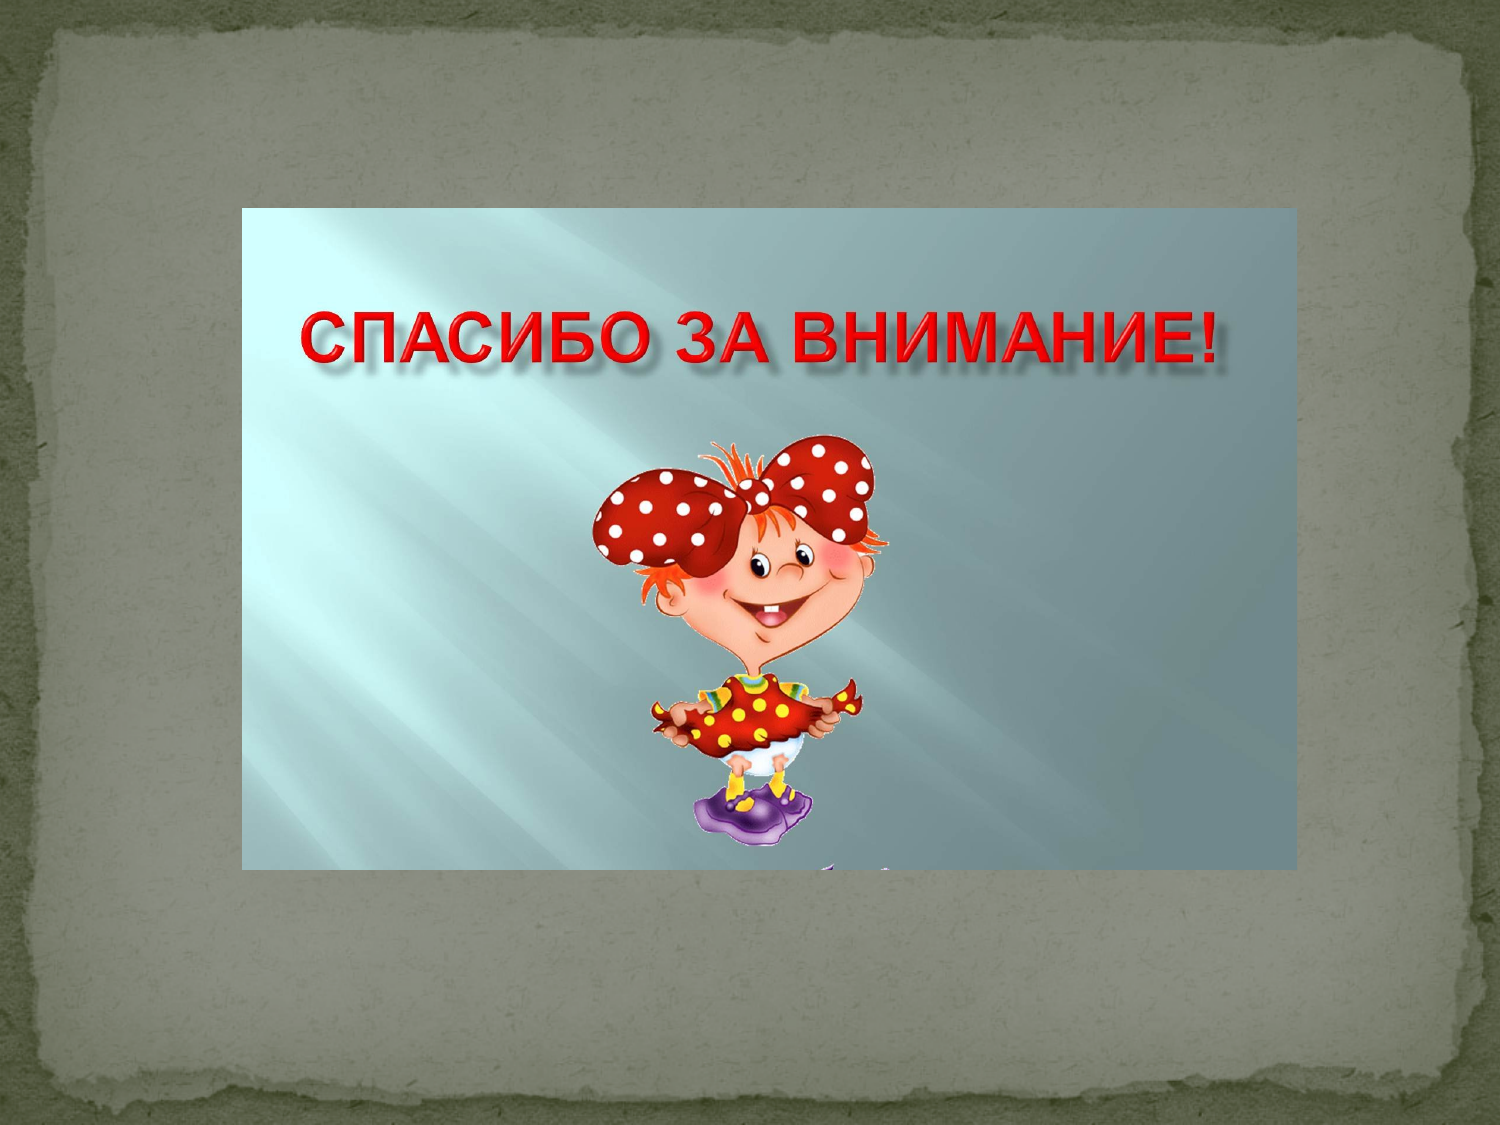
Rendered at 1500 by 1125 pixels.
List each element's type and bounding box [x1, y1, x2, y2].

picture [242, 208, 1298, 870]
